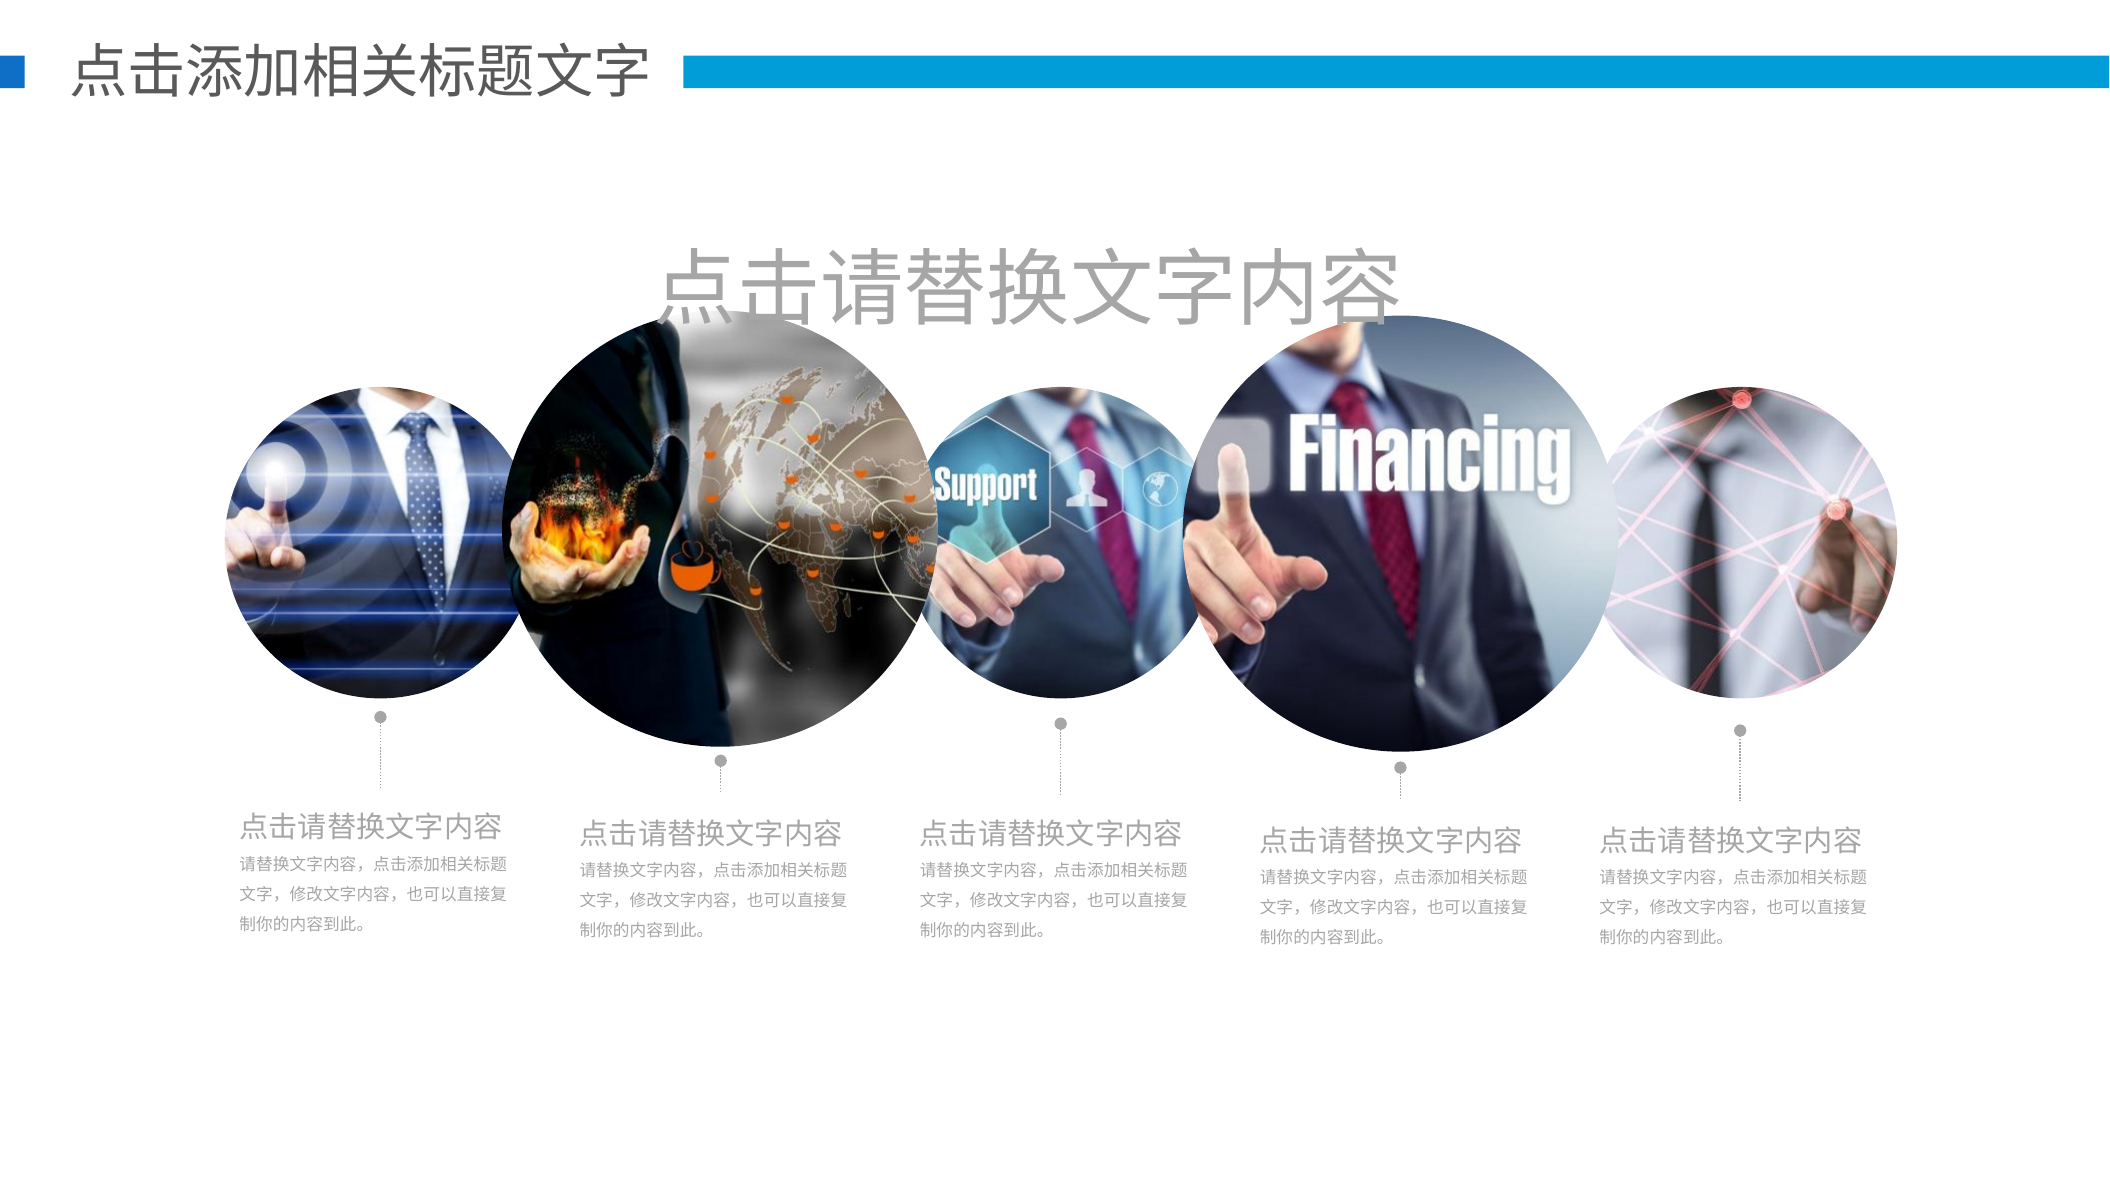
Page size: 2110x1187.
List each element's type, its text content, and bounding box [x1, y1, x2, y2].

text_box 点击请替换文字内容 请替换文字内容，点击添加相关标题文字，修改文字内容，也可以直接复制你的内容到此。 [904, 787, 1217, 950]
text_box 点击请替换文字内容 请替换文字内容，点击添加相关标题文字，修改文字内容，也可以直接复制你的内容到此。 [564, 787, 877, 950]
text_box [223, 385, 519, 700]
text_box [501, 325, 940, 748]
text_box [1181, 326, 1620, 753]
text_box 点击请替换文字内容 请替换文字内容，点击添加相关标题文字，修改文字内容，也可以直接复制你的内容到此。 [224, 781, 537, 944]
text_box 点击请替换文字内容 [639, 178, 1471, 343]
text_box [1604, 385, 1899, 700]
text_box 点击请替换文字内容 请替换文字内容，点击添加相关标题文字，修改文字内容，也可以直接复制你的内容到此。 [1244, 794, 1557, 957]
text_box 点击添加相关标题文字 [54, 26, 667, 112]
text_box [922, 385, 1198, 700]
text_box 点击请替换文字内容 请替换文字内容，点击添加相关标题文字，修改文字内容，也可以直接复制你的内容到此。 [1584, 794, 1897, 957]
